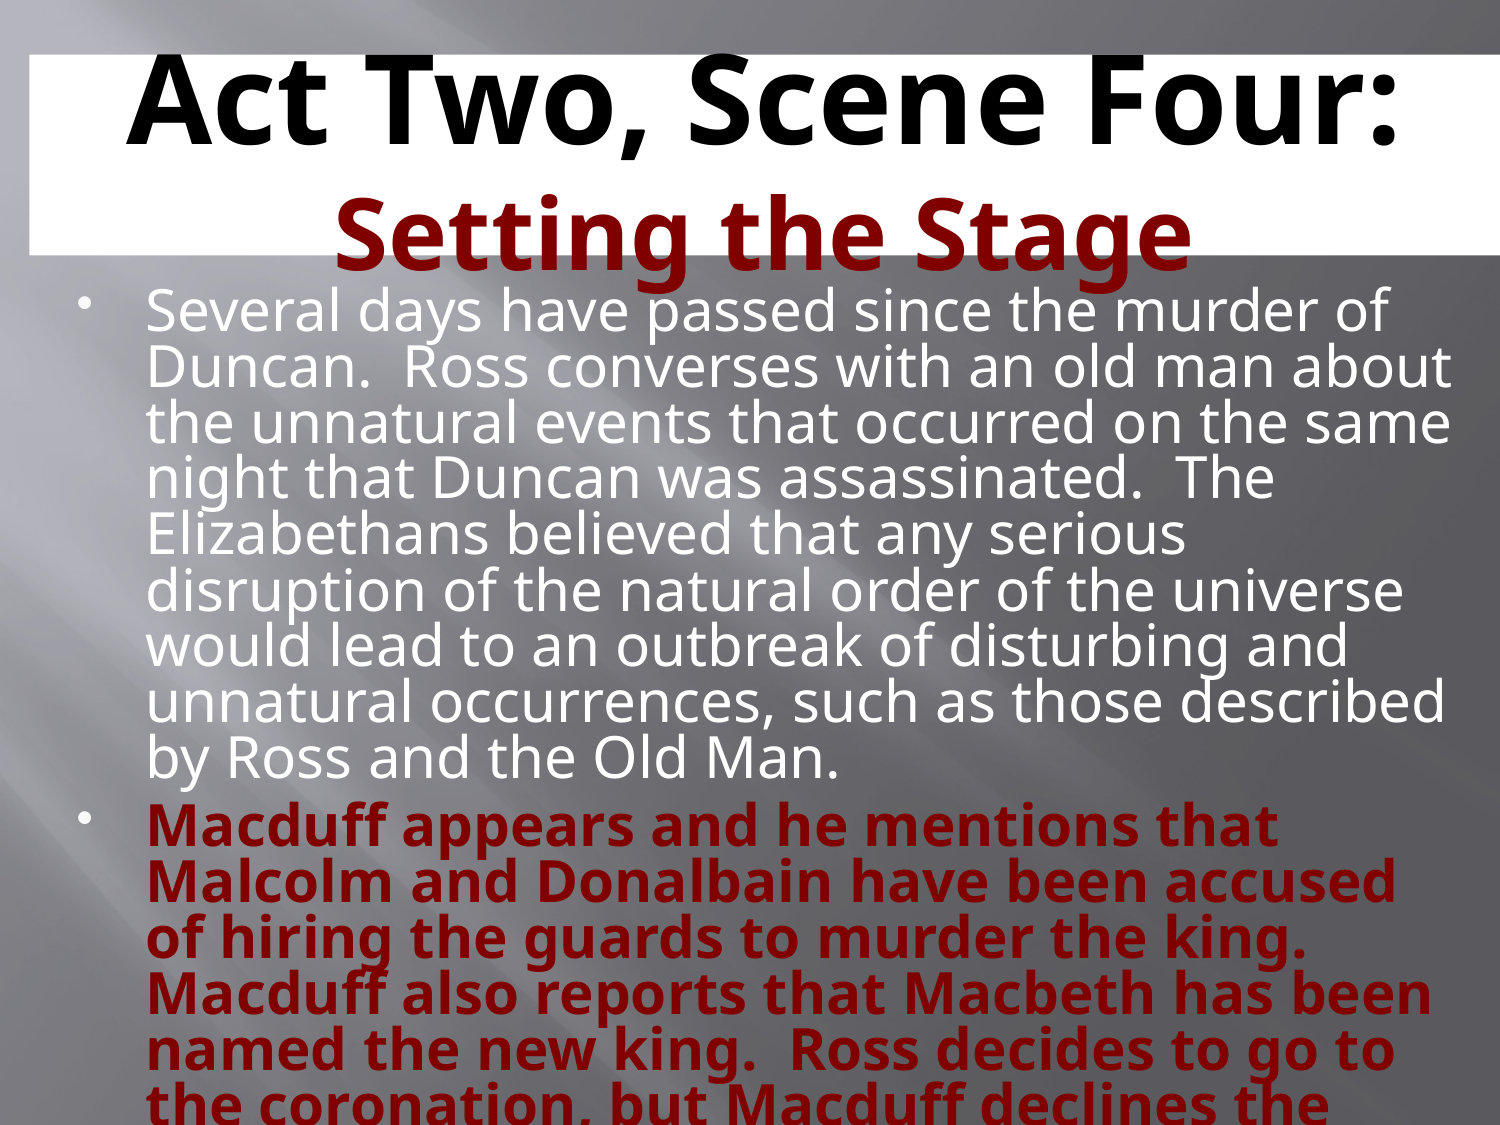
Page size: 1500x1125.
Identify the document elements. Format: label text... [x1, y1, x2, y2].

list Several days have passed since the murder of Duncan. Ross converses with an old man about the unnatural events that occurred on the same night that Duncan was assassinated. The Elizabethans believed that any serious disruption of the natural order of the universe would lead to an outbreak of disturbing and unnatural occurrences, such as those described by Ross and the Old Man. Macduff appears and he mentions that Malcolm and Donalbain have been accused of hiring the guards to murder the king. Macduff also reports that Macbeth has been named the new king. Ross decides to go to the coronation, but Macduff declines the opportunity and returns home to Fife. We see that Macduff is already distancing himself from Macbeth, though no reason for his attitude is given [41, 278, 1471, 1125]
title Act Two, Scene Four: Setting the Stage [29, 54, 1500, 256]
